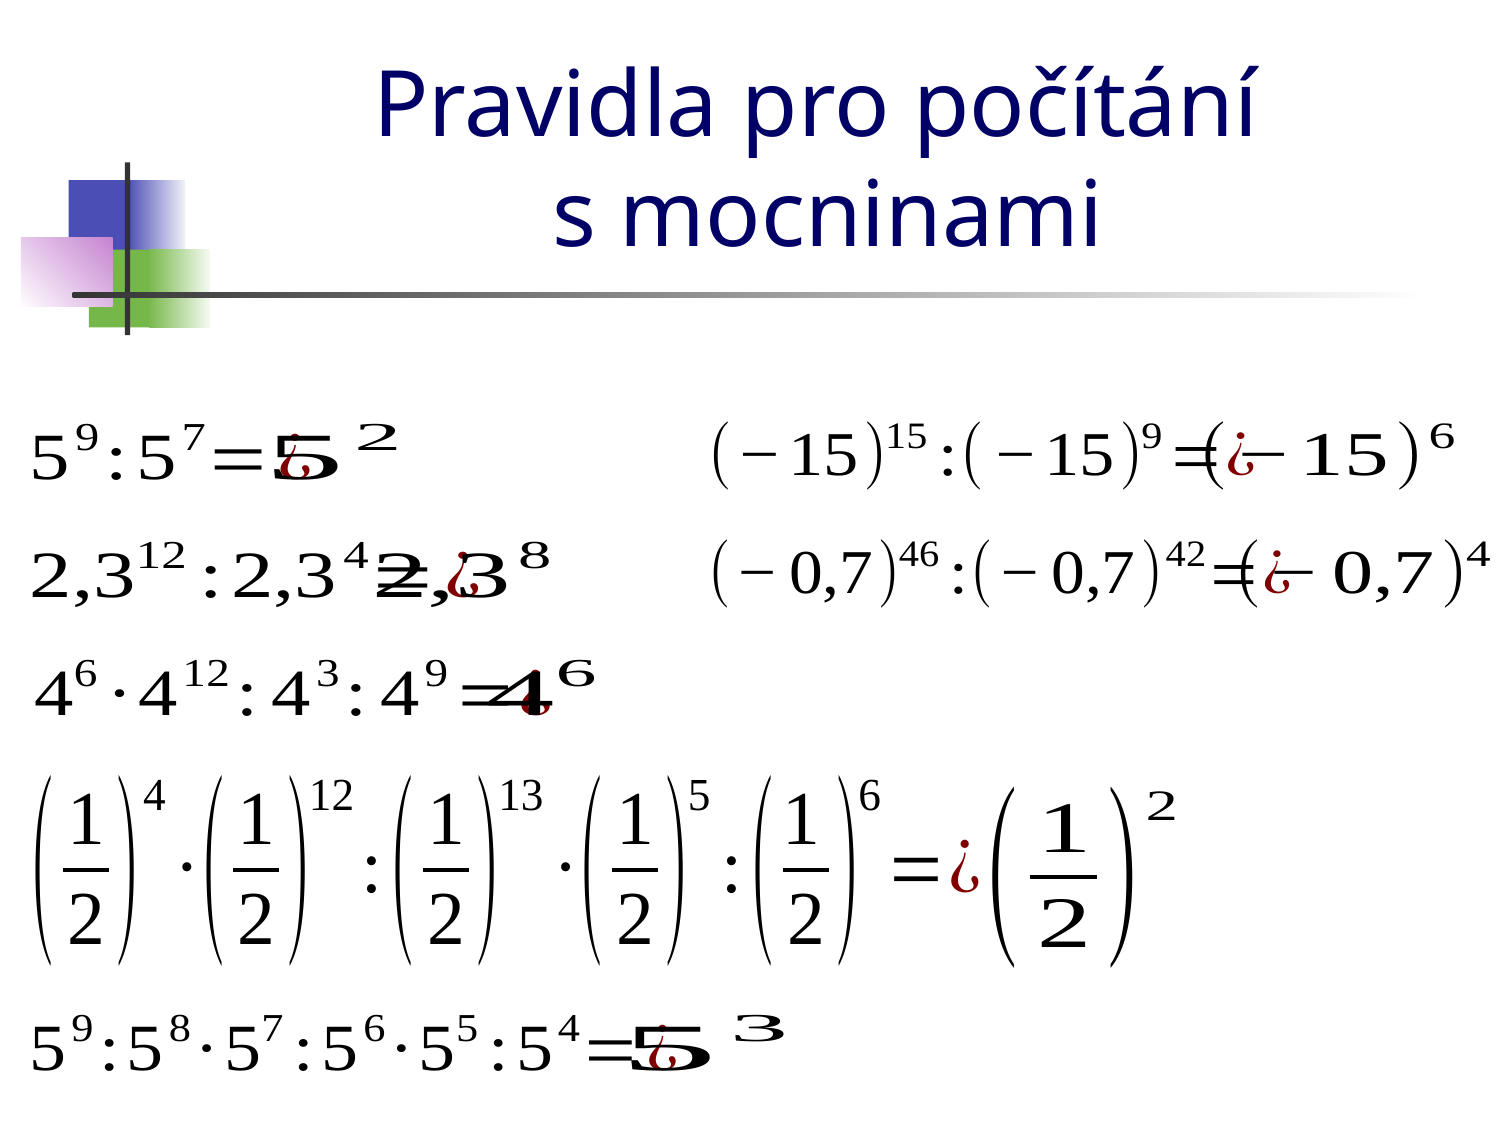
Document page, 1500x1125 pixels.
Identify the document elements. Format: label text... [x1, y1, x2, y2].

title Pravidla pro počítání s mocninami [188, 34, 1468, 276]
